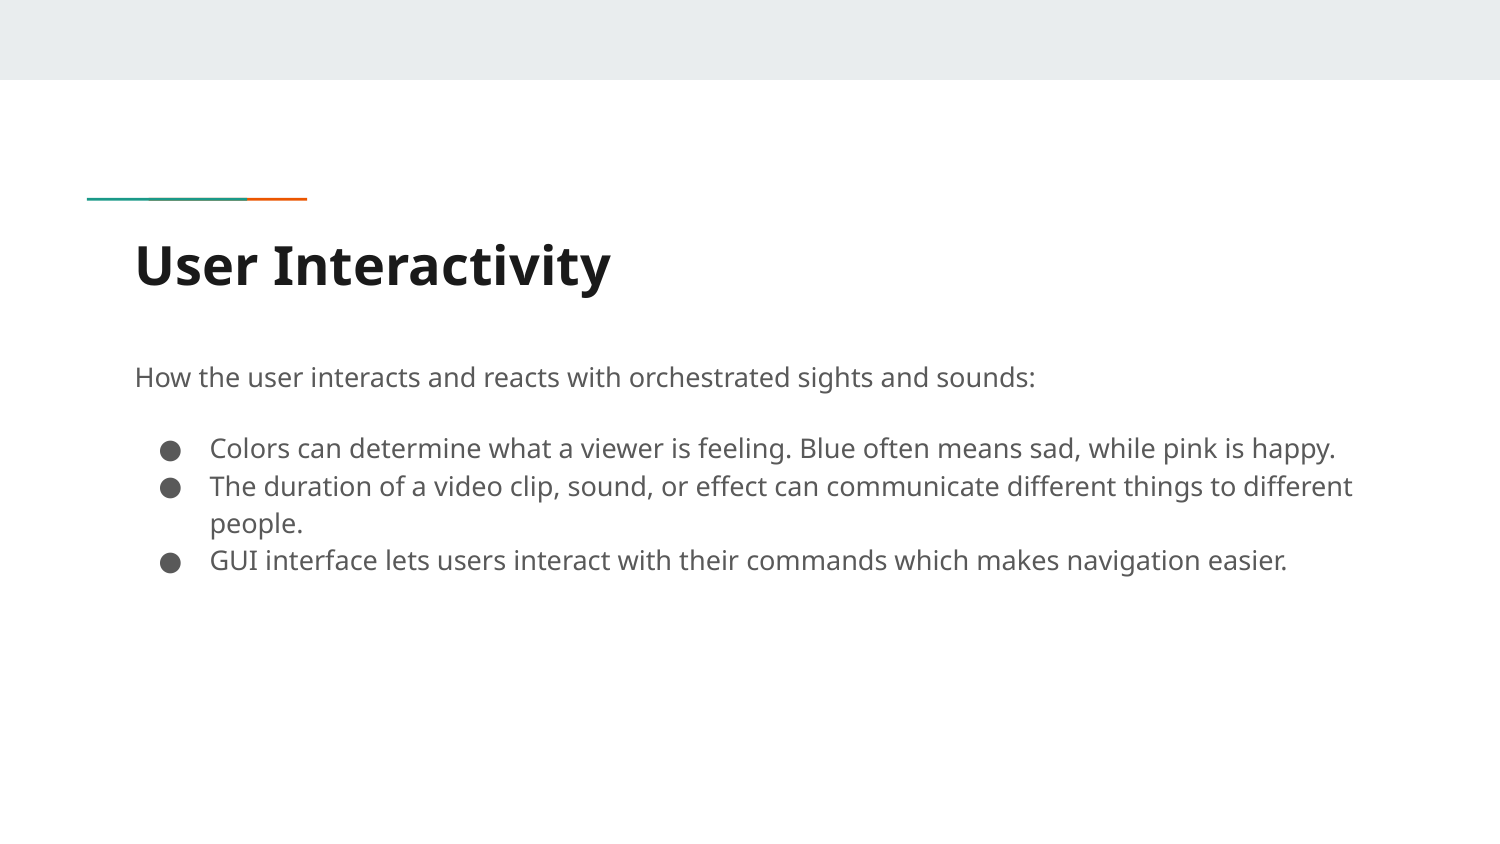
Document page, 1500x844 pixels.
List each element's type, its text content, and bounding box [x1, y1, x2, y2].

title User Interactivity [119, 216, 1381, 305]
list How the user interacts and reacts with orchestrated sights and sounds: Colors can determine what a viewer is feeling. Blue often means sad, while pink is happy. The duration of a video clip, sound, or effect can communicate different things to different people. GUI interface lets users interact with their commands which makes navigation easier. [119, 341, 1381, 712]
